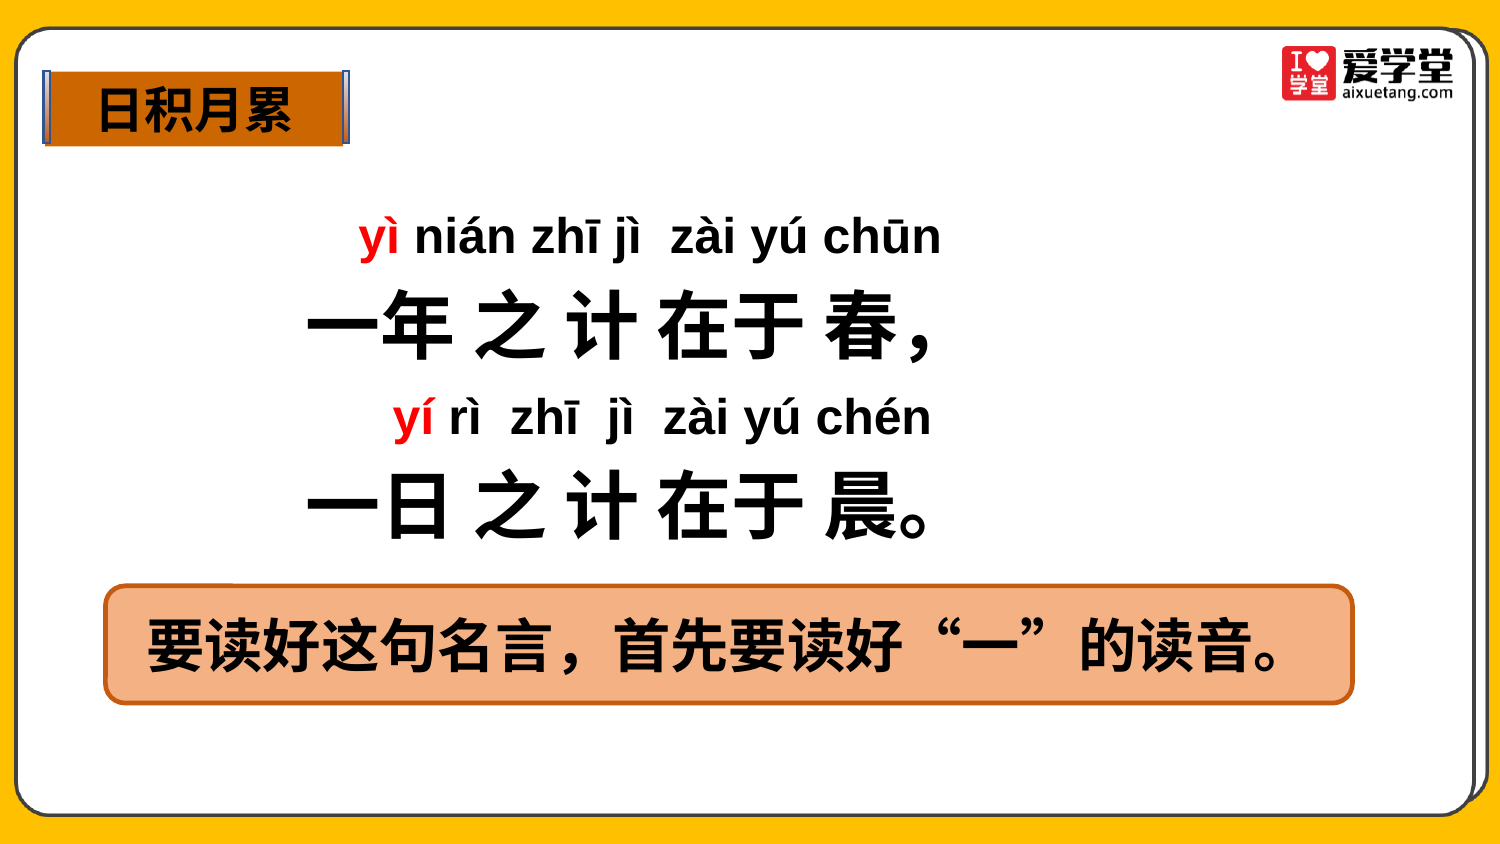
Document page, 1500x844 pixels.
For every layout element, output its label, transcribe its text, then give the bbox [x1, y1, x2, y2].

picture [0, 0, 1500, 844]
text_box 要读好这句名言，首先要读好“一”的读音。 [104, 584, 1354, 705]
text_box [43, 70, 350, 148]
text_box yí rì zhī jì zài yú chén [377, 377, 949, 453]
text_box yì nián zhī jì zài yú chūn [343, 195, 958, 271]
text_box 一年 之 计 在于 春， 一日 之 计 在于 晨。 [290, 271, 1317, 557]
